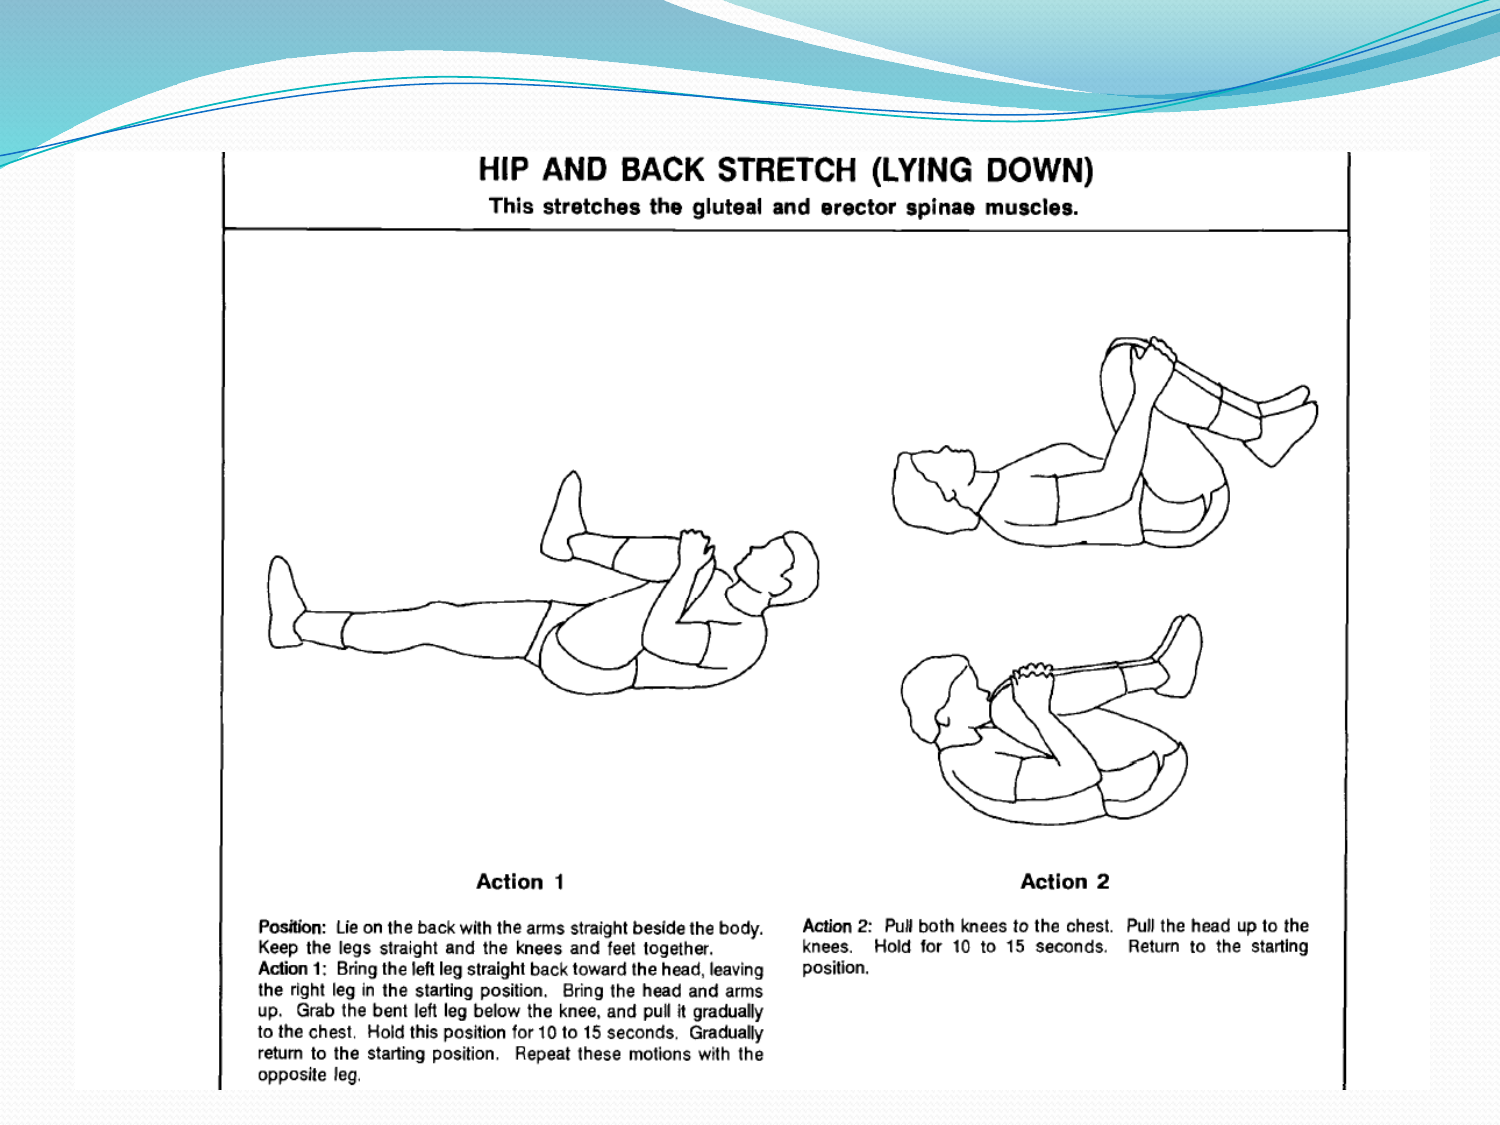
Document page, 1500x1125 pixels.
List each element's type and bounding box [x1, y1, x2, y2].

list [74, 152, 1430, 1091]
